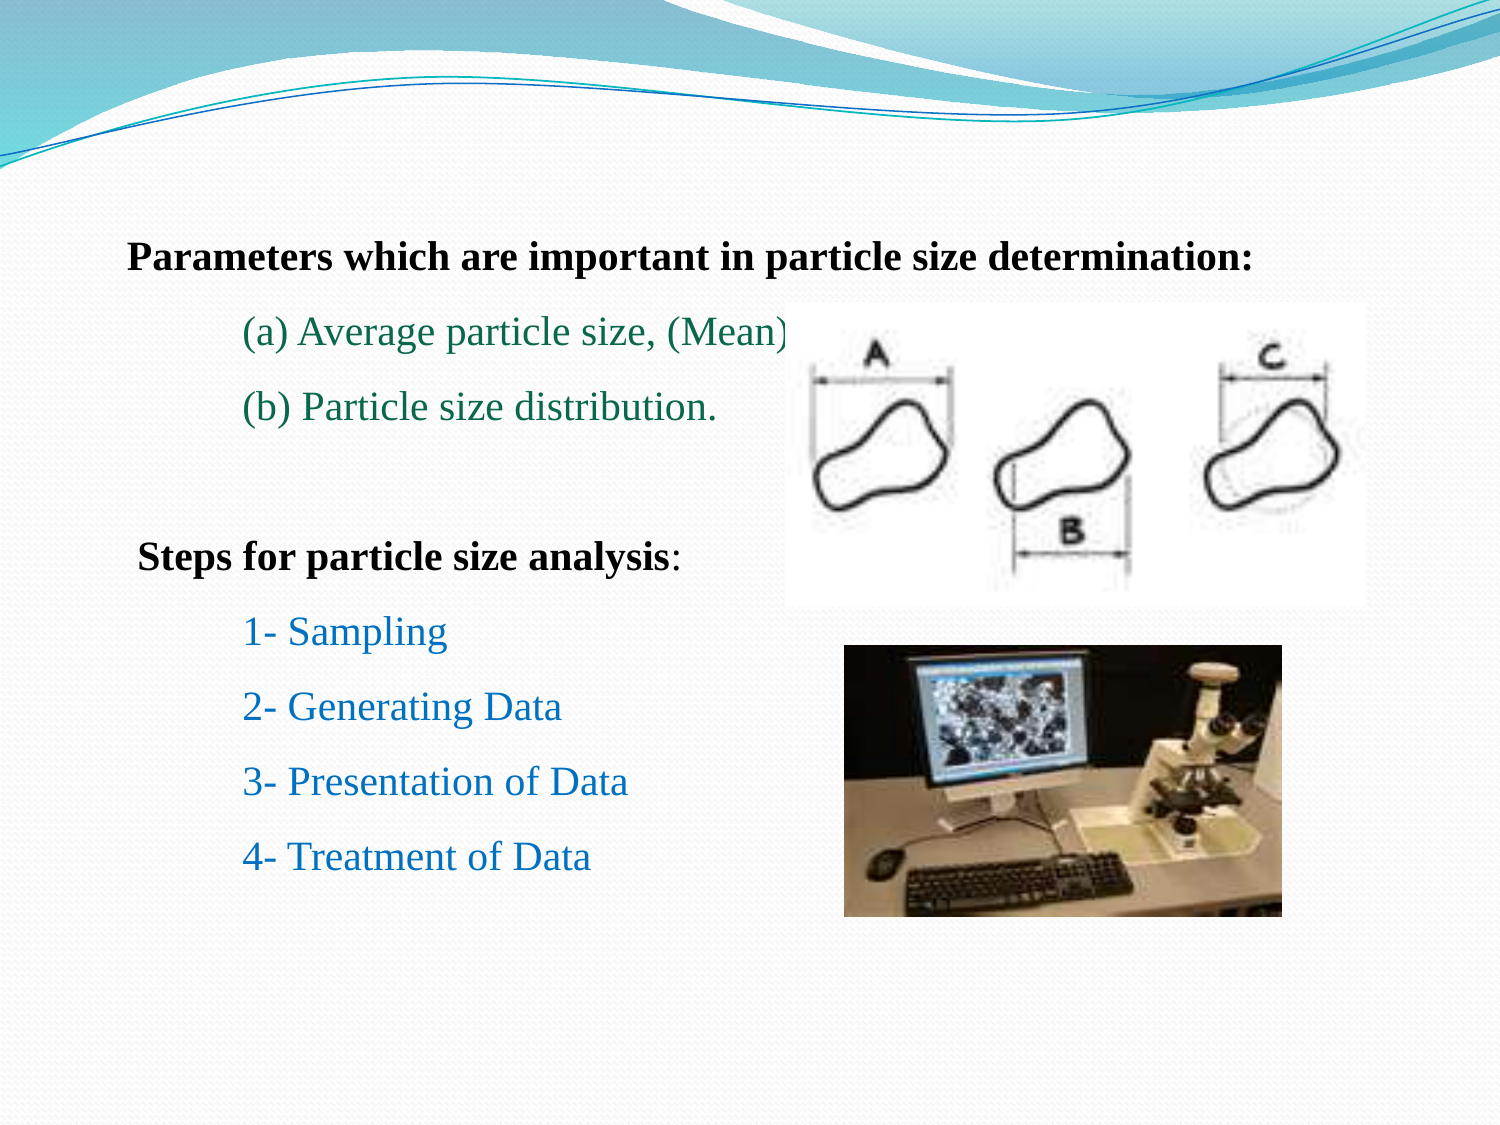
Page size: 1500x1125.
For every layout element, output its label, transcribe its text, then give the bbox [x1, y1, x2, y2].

picture [844, 644, 1282, 918]
text_box Parameters which are important in particle size determination: (a) Average particle size, (Mean) (b) Particle size distribution. Steps for particle size analysis: 1- Sampling 2- Generating Data 3- Presentation of Data 4- Treatment of Data [112, 196, 1412, 1036]
picture [785, 302, 1365, 607]
